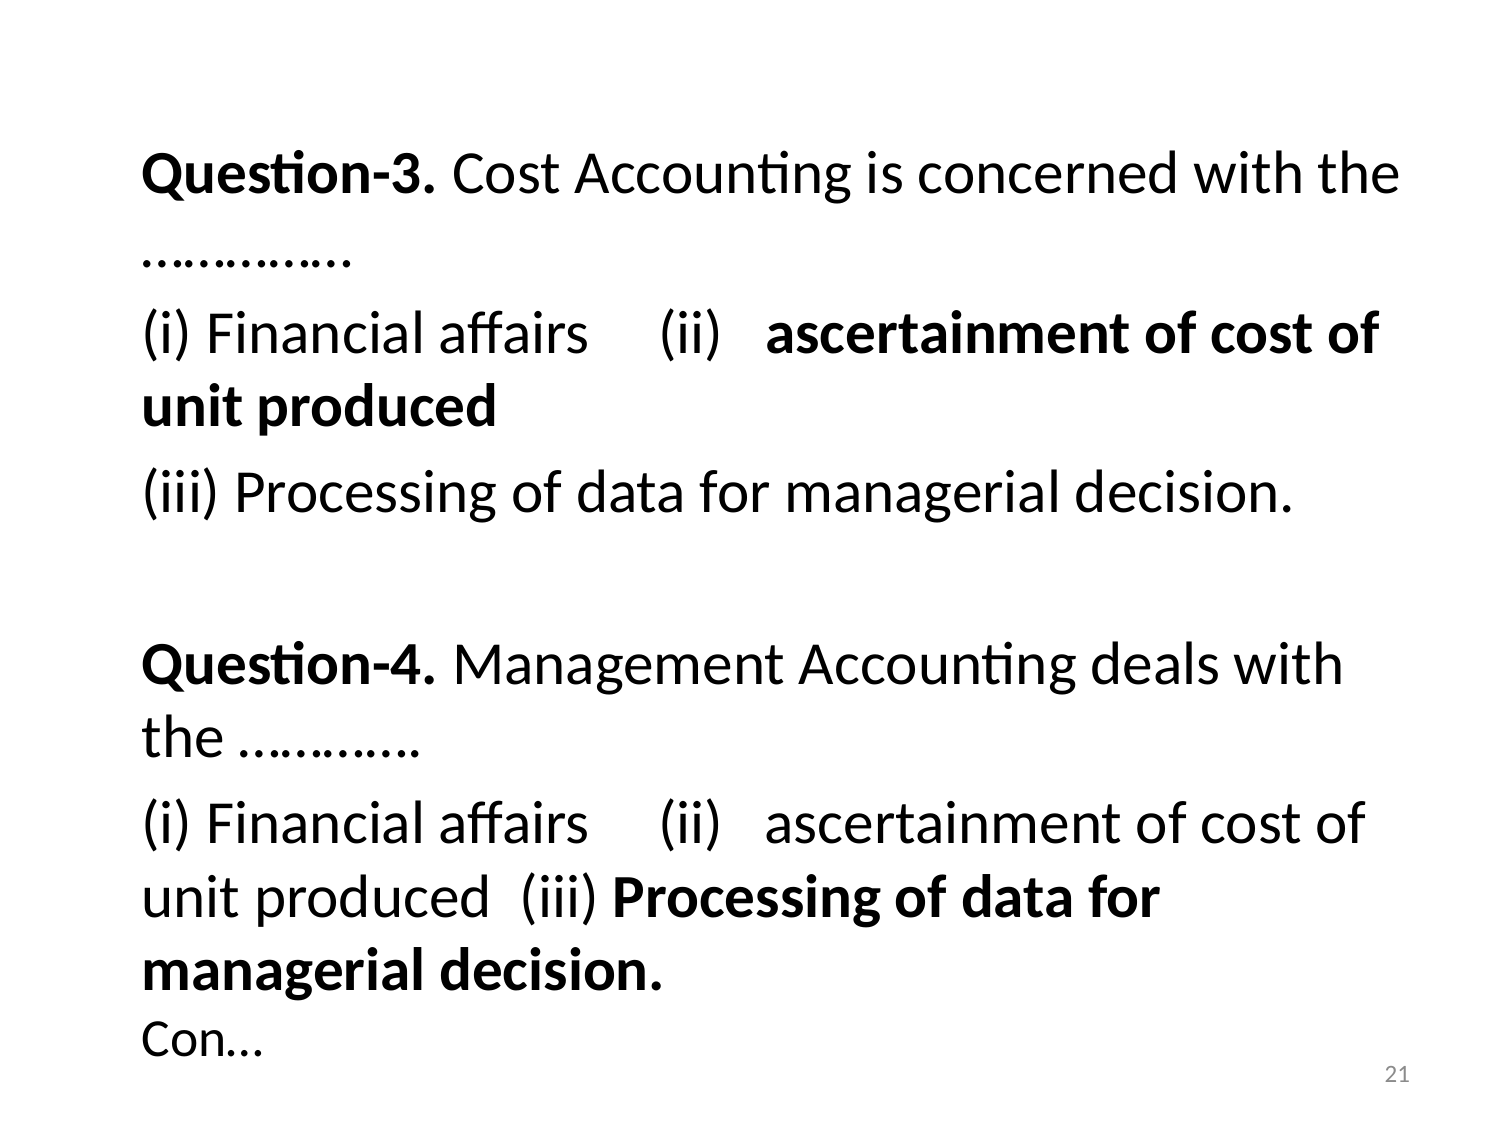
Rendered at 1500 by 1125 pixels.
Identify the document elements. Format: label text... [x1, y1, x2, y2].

slide_number 21 [1074, 1042, 1425, 1103]
list Question-3. Cost Accounting is concerned with the …………… (i) Financial affairs (ii) ascertainment of cost of unit produced (iii) Processing of data for managerial decision. Question-4. Management Accounting deals with the …………. (i) Financial affairs (ii) ascertainment of cost of unit produced (iii) Processing of data for managerial decision. Con… [75, 125, 1425, 1088]
